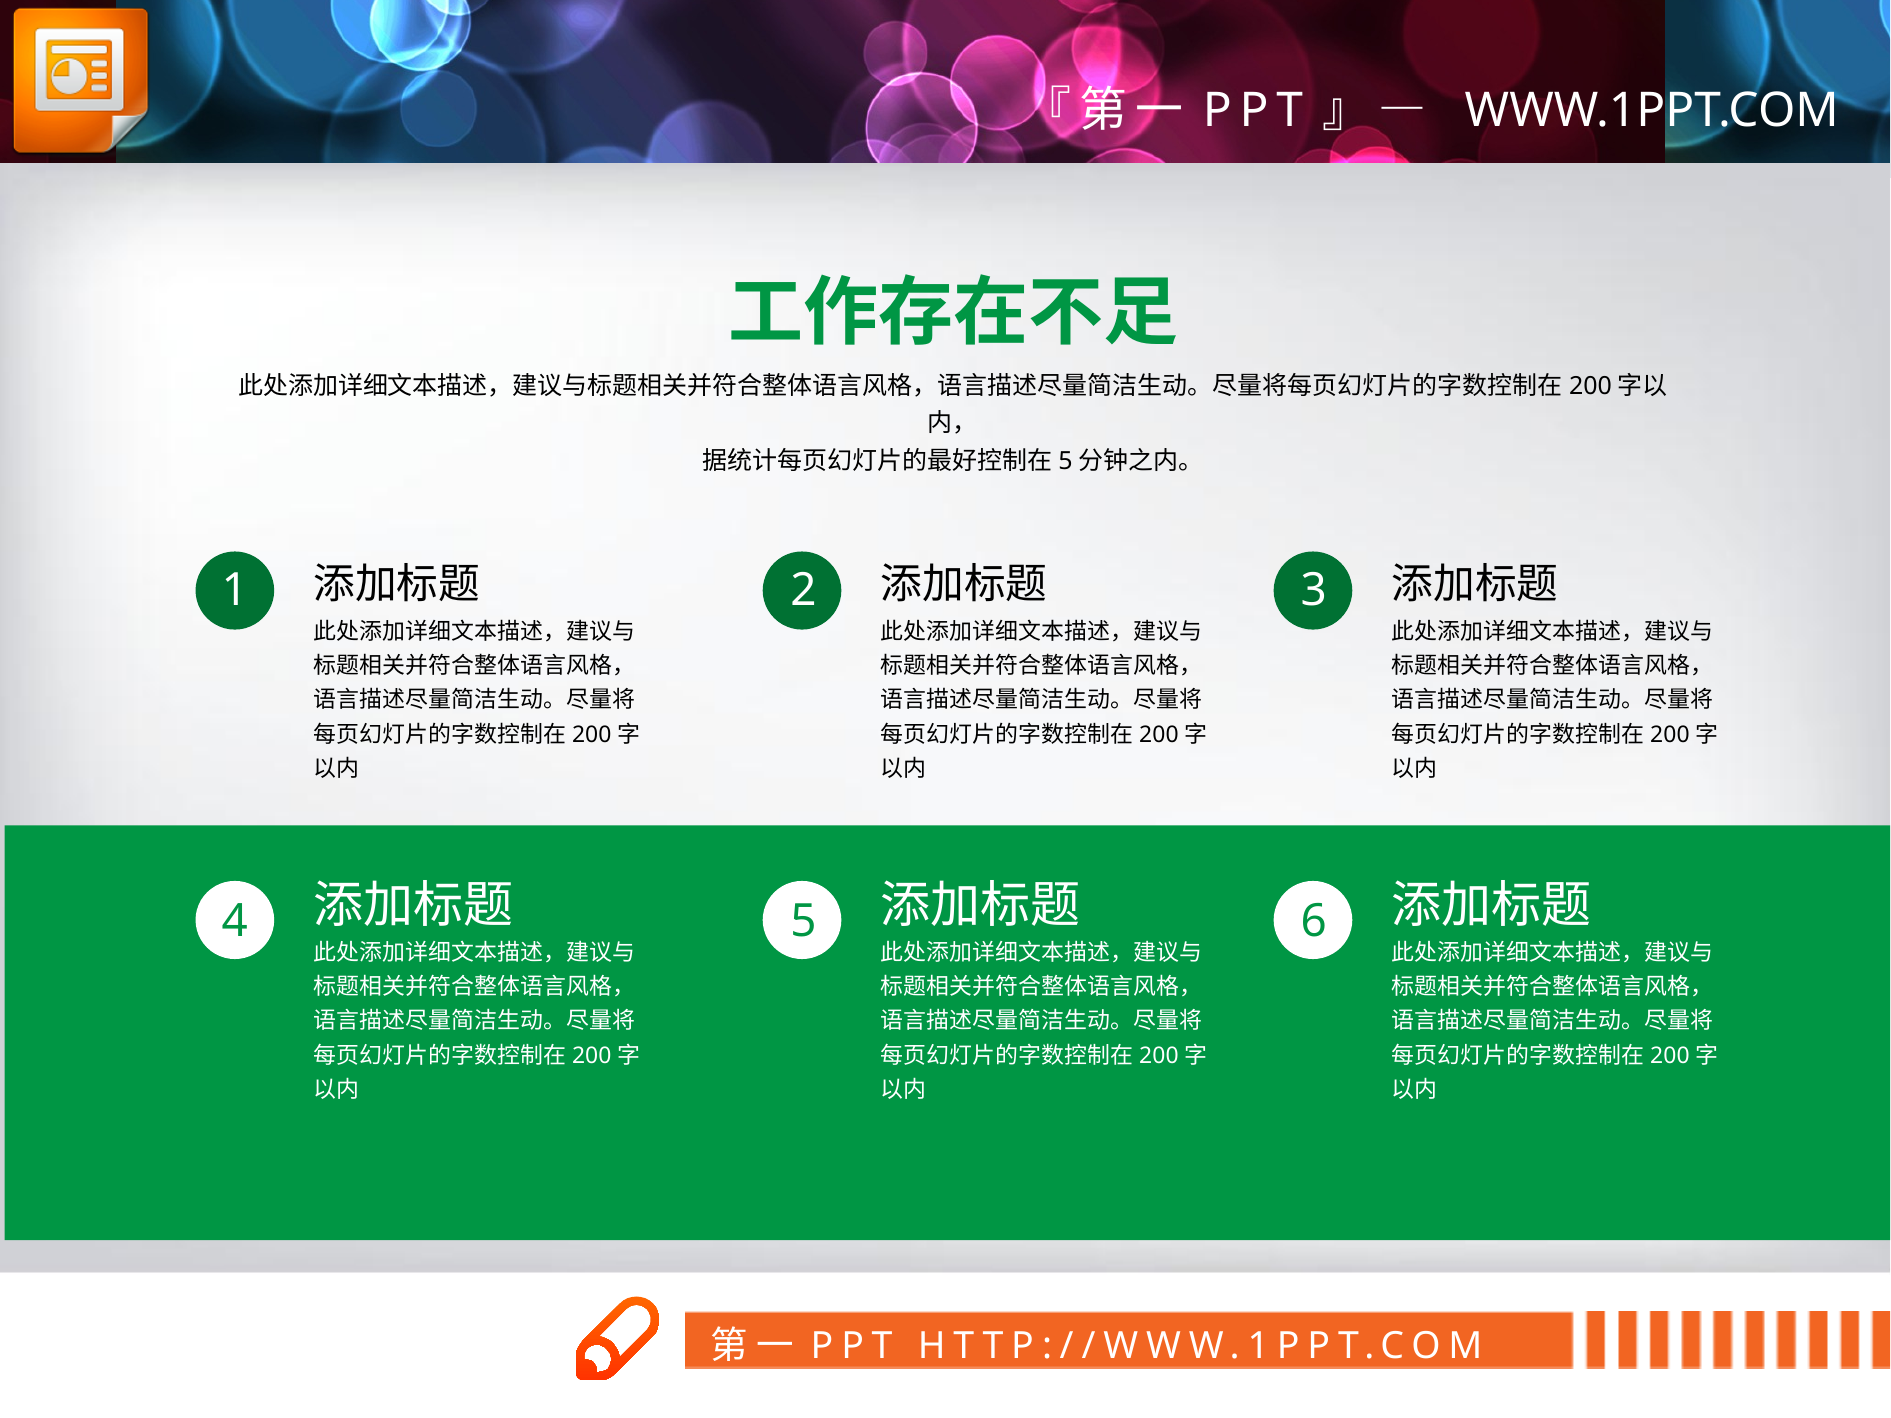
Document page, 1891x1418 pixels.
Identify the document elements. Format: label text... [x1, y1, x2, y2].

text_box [1273, 880, 1353, 960]
text_box 此处添加详细文本描述，建议与标题相关并符合整体语言风格，语言描述尽量简洁生动。尽量将每页幻灯片的字数控制在200字以内， 据统计每页幻灯片的最好控制在5分钟之内。 [217, 362, 1689, 437]
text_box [1273, 551, 1353, 630]
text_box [762, 551, 842, 630]
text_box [880, 557, 1212, 766]
picture [0, 0, 1891, 1275]
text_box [195, 880, 275, 960]
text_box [195, 551, 275, 630]
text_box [1391, 557, 1723, 766]
text_box 工作存在不足 [330, 271, 1576, 362]
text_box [880, 878, 1212, 1087]
text_box [4, 825, 1891, 1241]
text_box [313, 878, 645, 1087]
picture [685, 1311, 1891, 1369]
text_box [1391, 878, 1723, 1087]
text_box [313, 557, 645, 766]
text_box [762, 880, 842, 960]
